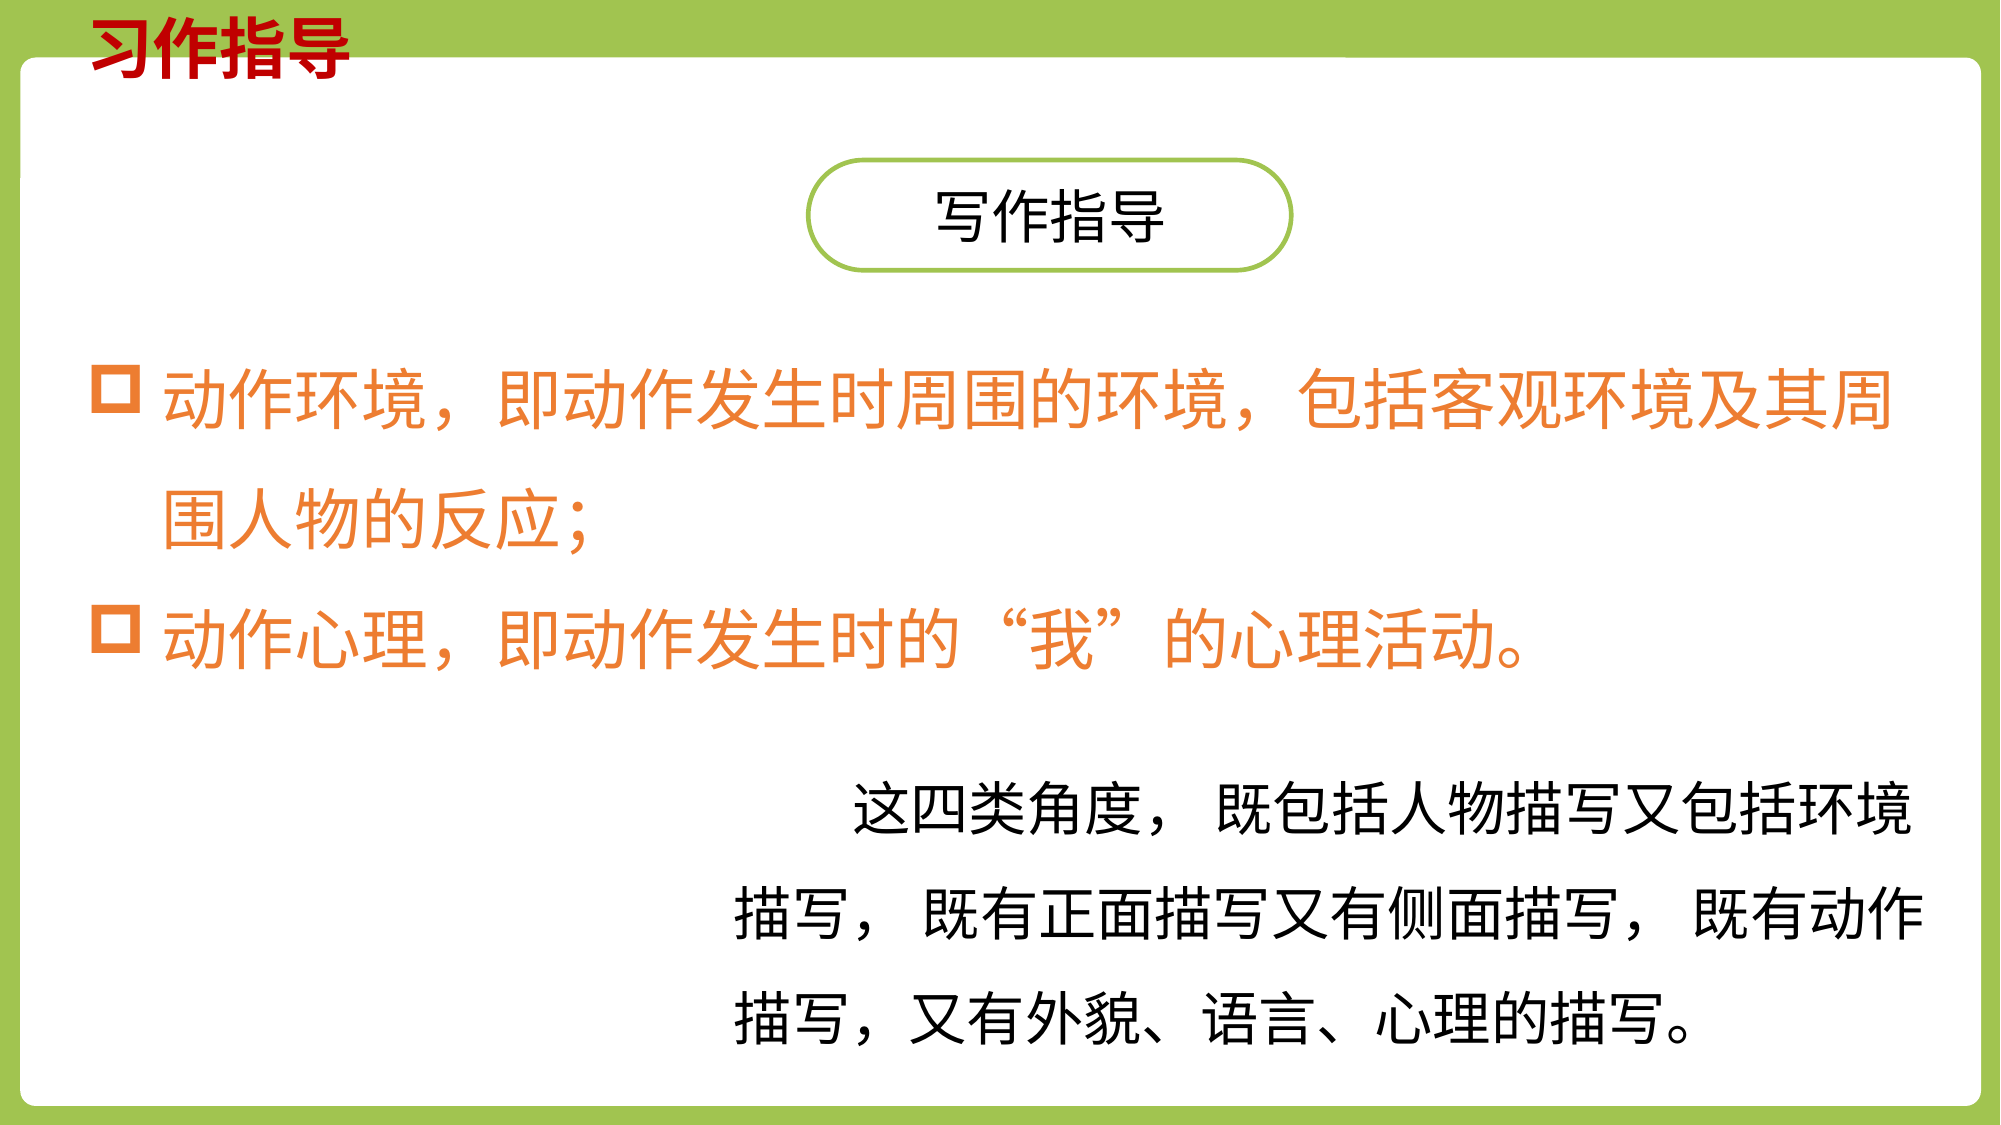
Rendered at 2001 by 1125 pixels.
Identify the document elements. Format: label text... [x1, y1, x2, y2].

text_box 动作环境，即动作发生时周围的环境，包括客观环境及其周围人物的反应； 动作心理，即动作发生时的“我”的心理活动。 [71, 310, 1935, 686]
text_box 这四类角度， 既包括人物描写又包括环境描写， 既有正面描写又有侧面描写， 既有动作描写，又有外貌、语言、心理的描写。 [719, 729, 1971, 1060]
text_box 写作指导 [807, 159, 1293, 272]
text_box 习作指导 [71, 0, 428, 95]
